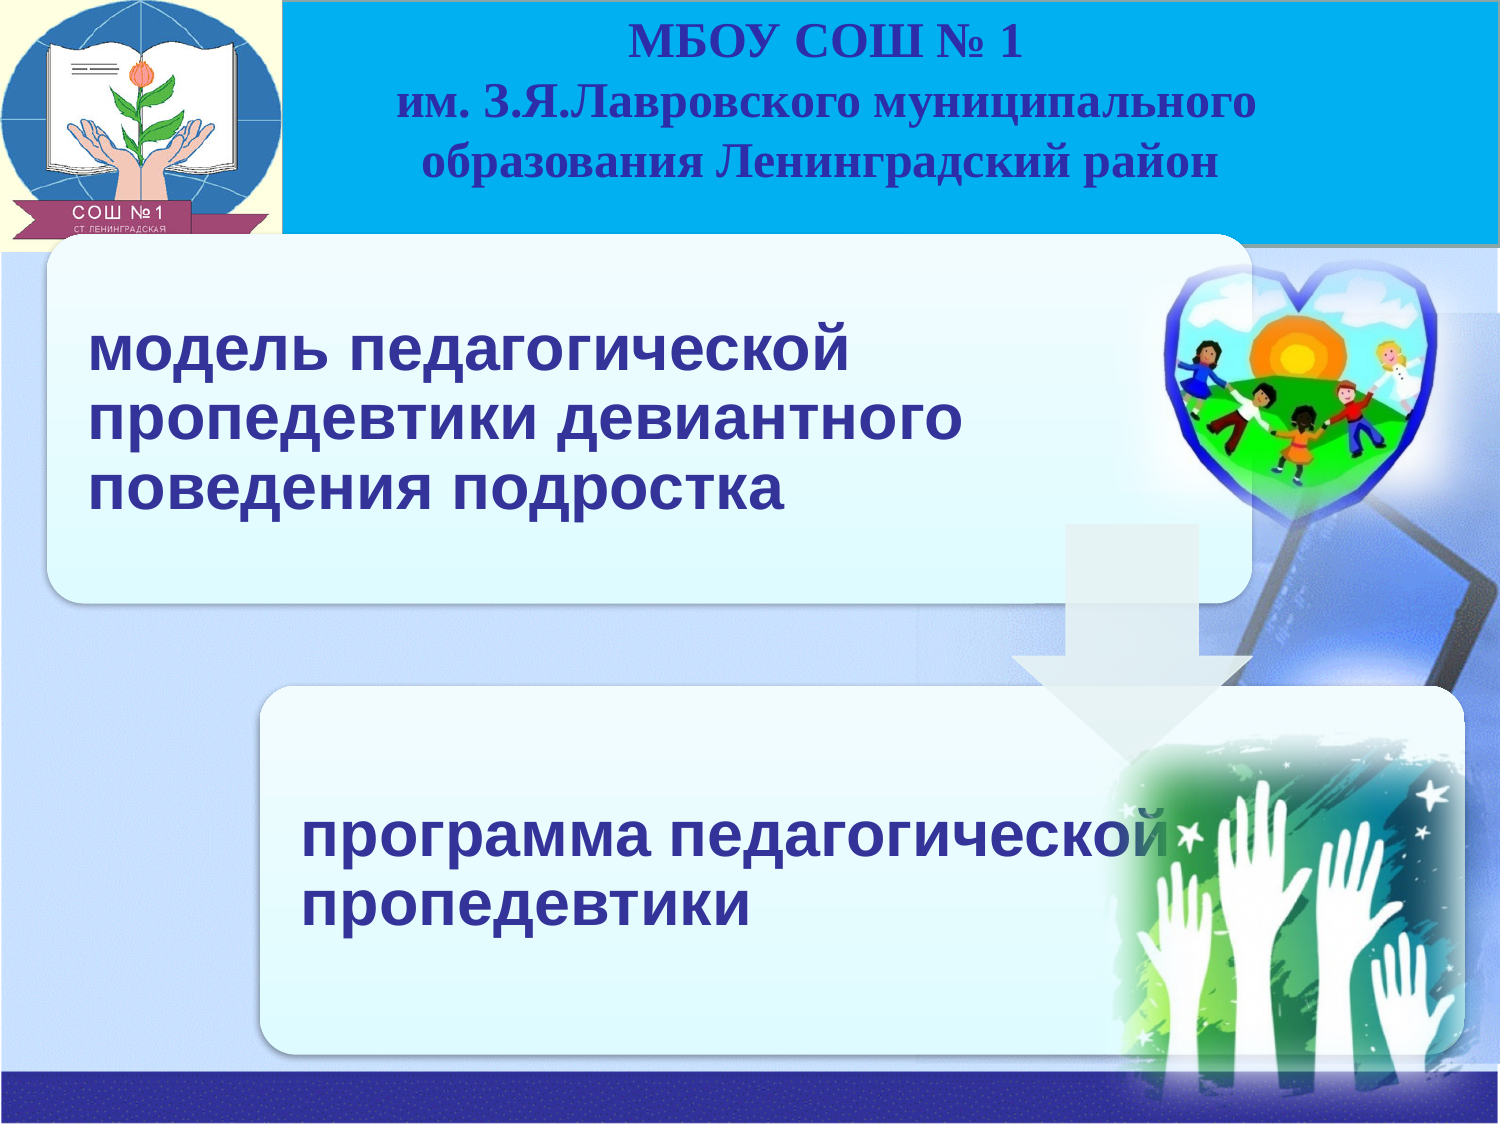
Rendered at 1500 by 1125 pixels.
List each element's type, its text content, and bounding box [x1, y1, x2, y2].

picture [0, 0, 1500, 1125]
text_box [46, 234, 1466, 1055]
text_box МБОУ СОШ № 1 им. З.Я.Лавровского муниципального образования Ленинградский район [368, 0, 1285, 195]
text_box [282, 0, 1500, 245]
